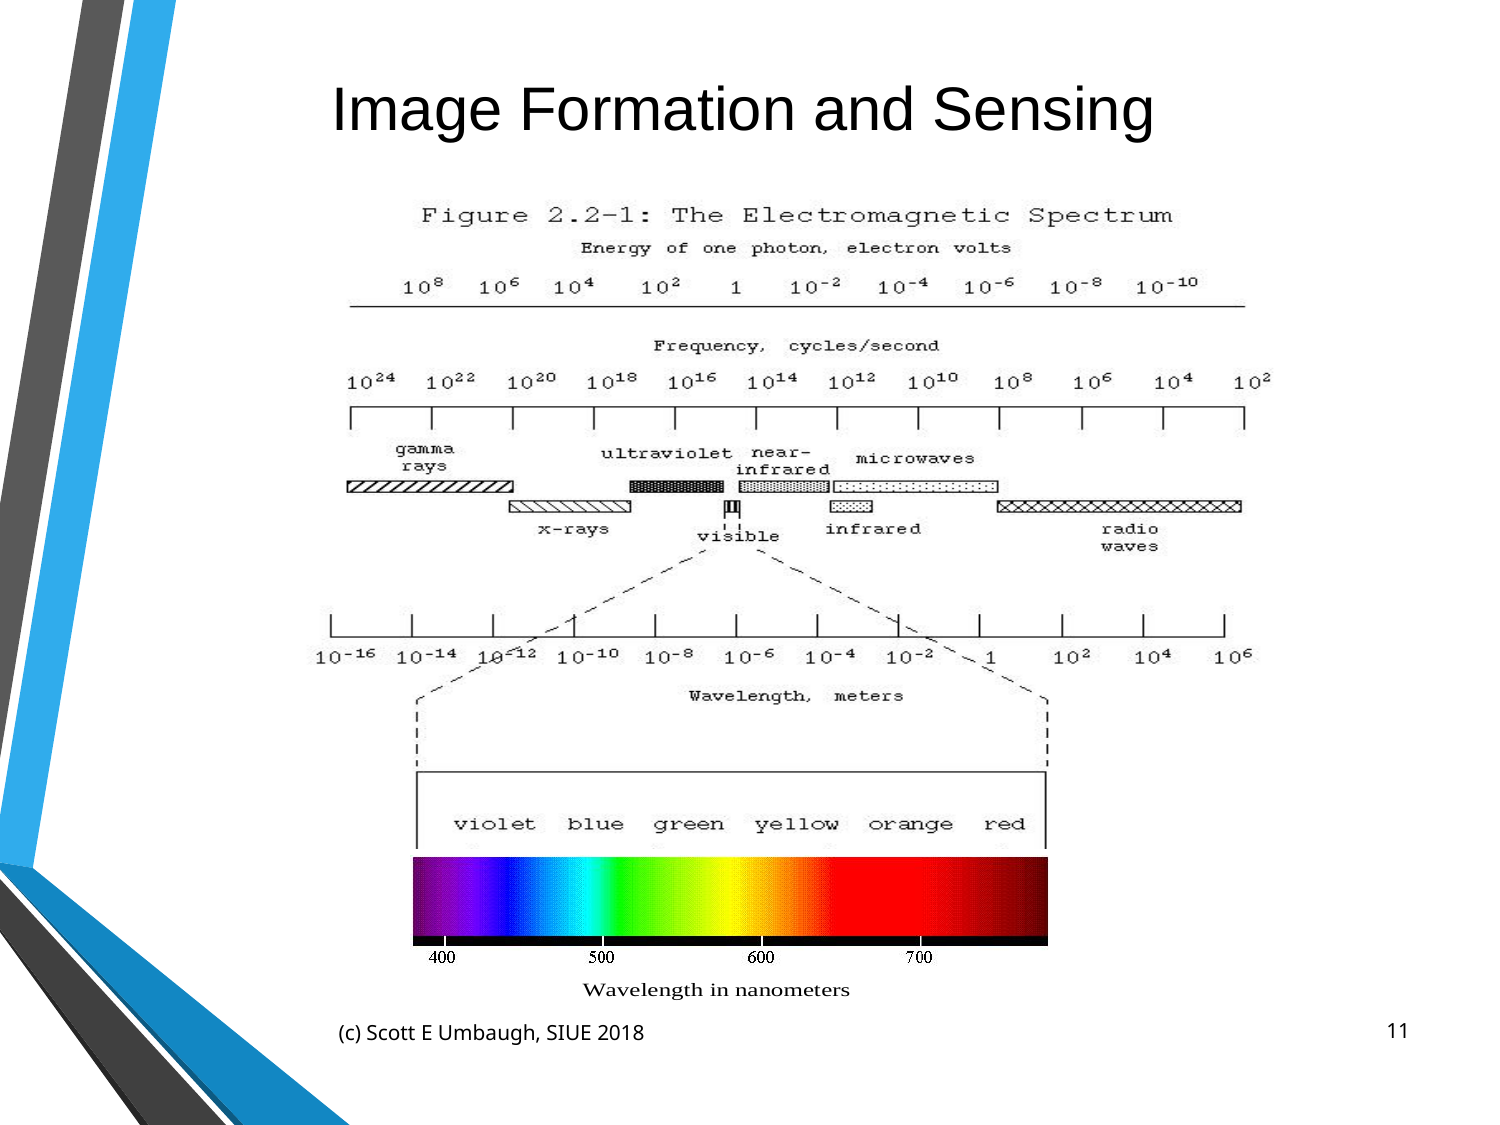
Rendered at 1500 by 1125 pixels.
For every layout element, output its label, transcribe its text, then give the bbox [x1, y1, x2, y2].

footer (c) Scott E Umbaugh, SIUE 2018 [323, 1008, 1196, 1062]
title Image Formation and Sensing [231, 37, 1257, 175]
slide_number 11 [1354, 1001, 1425, 1062]
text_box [287, 169, 1301, 1008]
